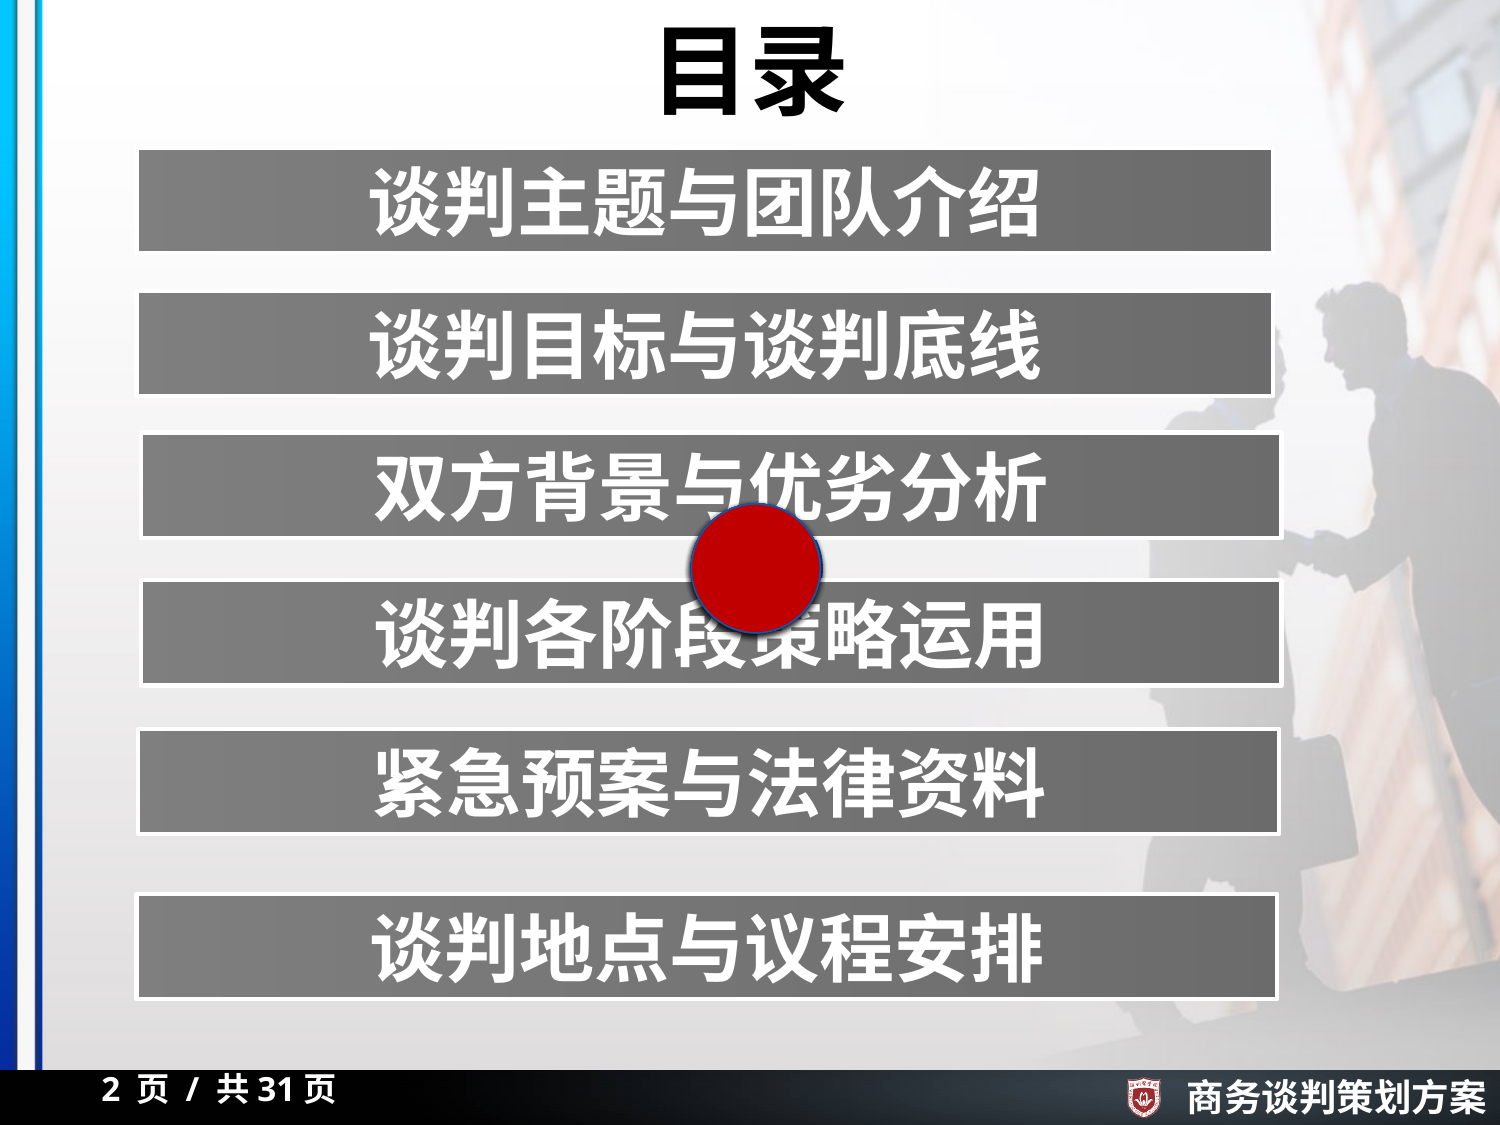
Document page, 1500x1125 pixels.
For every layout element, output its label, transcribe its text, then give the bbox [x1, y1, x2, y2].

text_box 谈判主题与团队介绍 [134, 146, 1275, 255]
text_box 双方背景与优劣分析 [139, 430, 1284, 540]
text_box 紧急预案与法律资料 [136, 727, 1281, 836]
slide_number 2 页 / 共31页 [0, 1063, 352, 1119]
picture [0, 135, 1500, 1125]
text_box [690, 503, 822, 634]
text_box 目录 [0, 0, 1500, 135]
text_box 谈判目标与谈判底线 [134, 289, 1275, 398]
text_box 谈判各阶段策略运用 [139, 578, 1284, 688]
text_box 谈判地点与议程安排 [134, 892, 1279, 1001]
